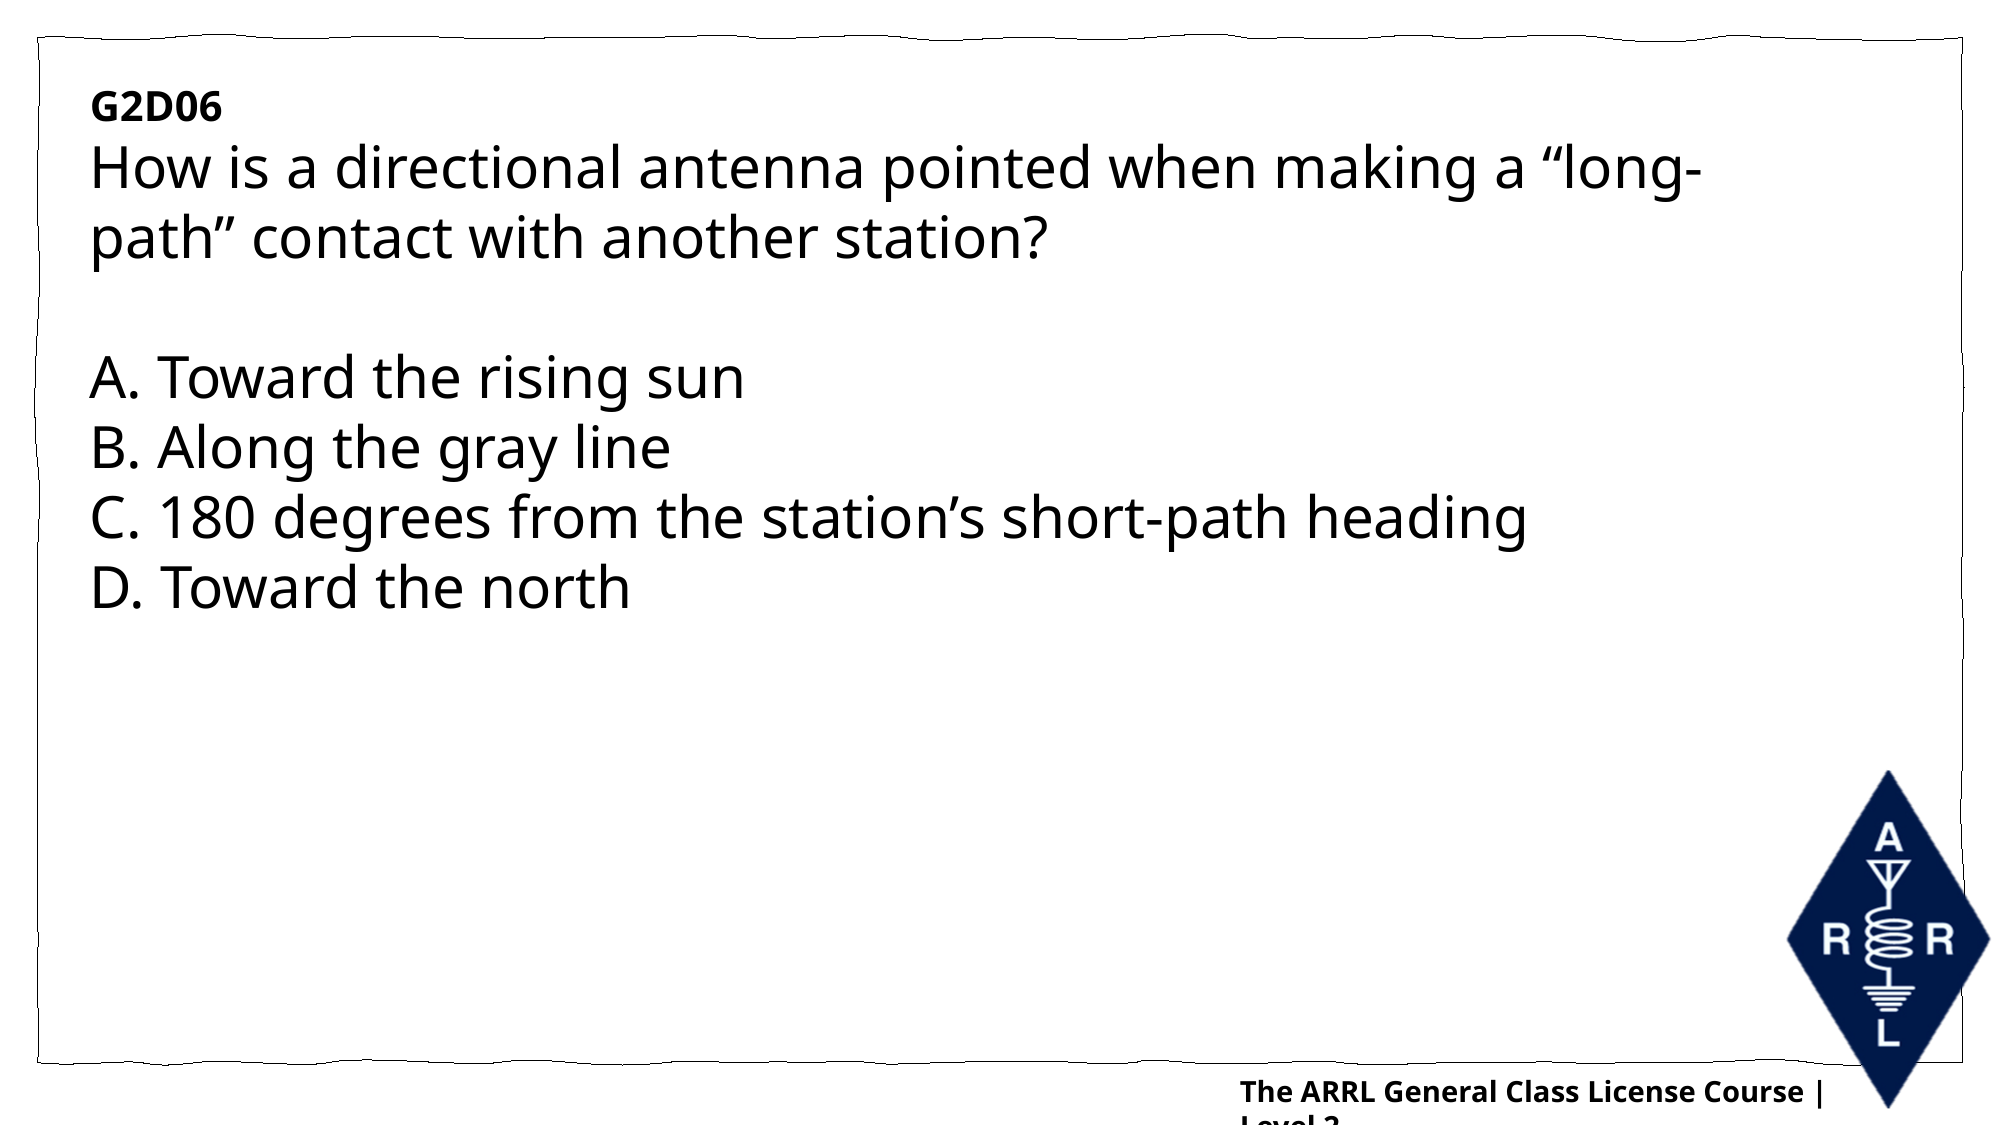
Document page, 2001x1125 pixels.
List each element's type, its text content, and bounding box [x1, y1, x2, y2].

text_box G2D06 How is a directional antenna pointed when making a “long-path” contact with another station? A. Toward the rising sun B. Along the gray line C. 180 degrees from the station’s short-path heading D. Toward the north [75, 72, 1850, 628]
picture [1773, 752, 1999, 1125]
